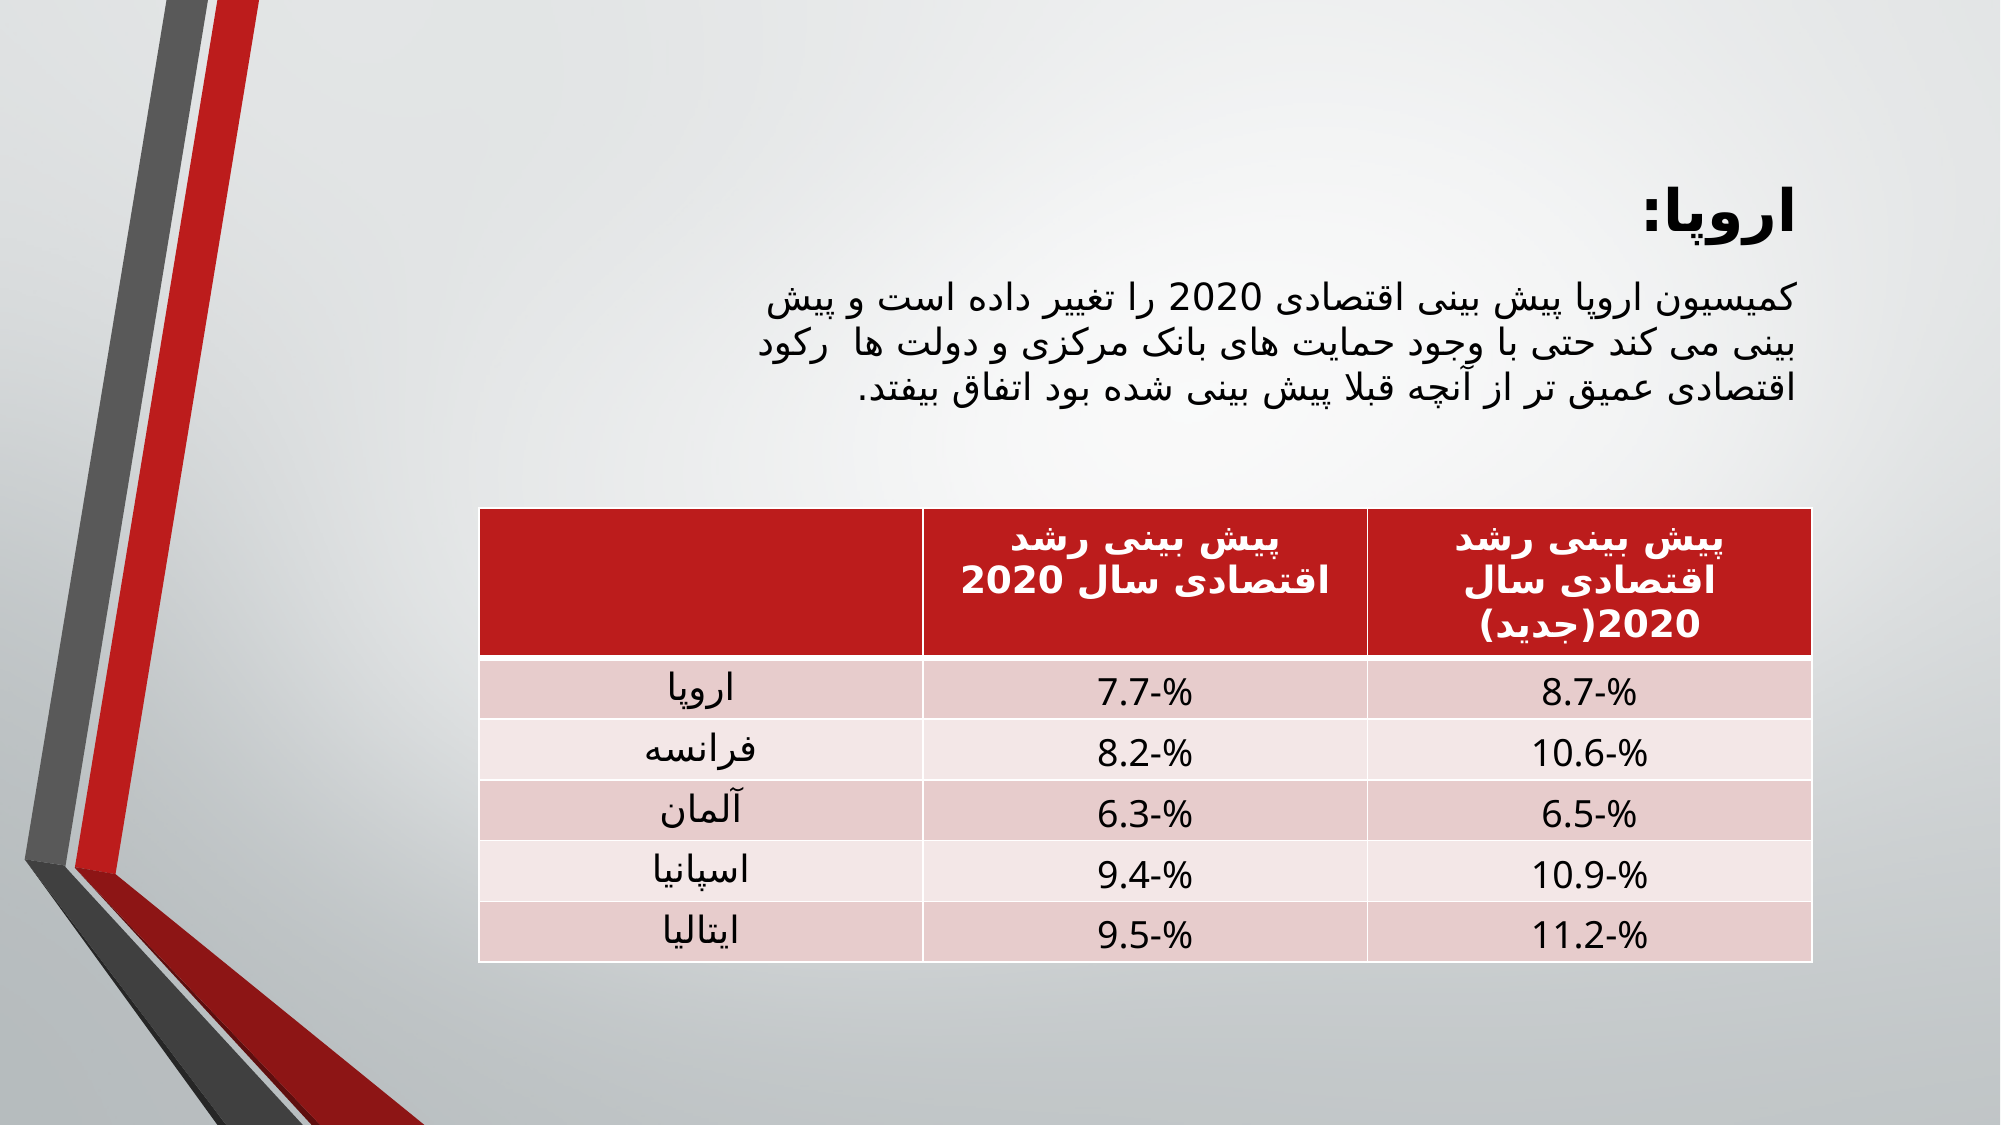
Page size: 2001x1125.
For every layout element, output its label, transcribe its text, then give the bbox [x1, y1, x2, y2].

table_cell 7.7-% [924, 661, 1367, 718]
table_cell 11.2-% [1368, 902, 1811, 961]
table_cell 9.5-% [924, 902, 1367, 961]
text_box کمیسیون اروپا پیش بینی اقتصادی 2020 را تغییر داده است و پیش بینی می کند حتی با وجود حمایت های بانک مرکزی و دولت ها رکود اقتصادی عمیق تر از آنچه قبلا پیش بینی شده بود اتفاق بیفتد. [680, 265, 1812, 416]
table_cell آلمان [480, 781, 922, 840]
table_cell فرانسه [480, 720, 922, 779]
table_cell 8.7-% [1368, 661, 1811, 718]
text_box اروپا: [1382, 166, 1812, 251]
table_header پیش بینی رشد اقتصادی سال 2020(جدید) [1368, 509, 1811, 655]
table_cell 10.9-% [1368, 841, 1811, 901]
table_cell 8.2-% [924, 720, 1367, 779]
table_cell 9.4-% [924, 841, 1367, 901]
table_cell 10.6-% [1368, 720, 1811, 779]
table_cell ایتالیا [480, 902, 922, 961]
table_cell 6.5-% [1368, 781, 1811, 840]
table_header [480, 509, 922, 655]
table_header پیش بینی رشد اقتصادی سال 2020 [924, 509, 1367, 655]
table_cell اسپانیا [480, 841, 922, 901]
table_cell 6.3-% [924, 781, 1367, 840]
table_cell اروپا [480, 661, 922, 718]
